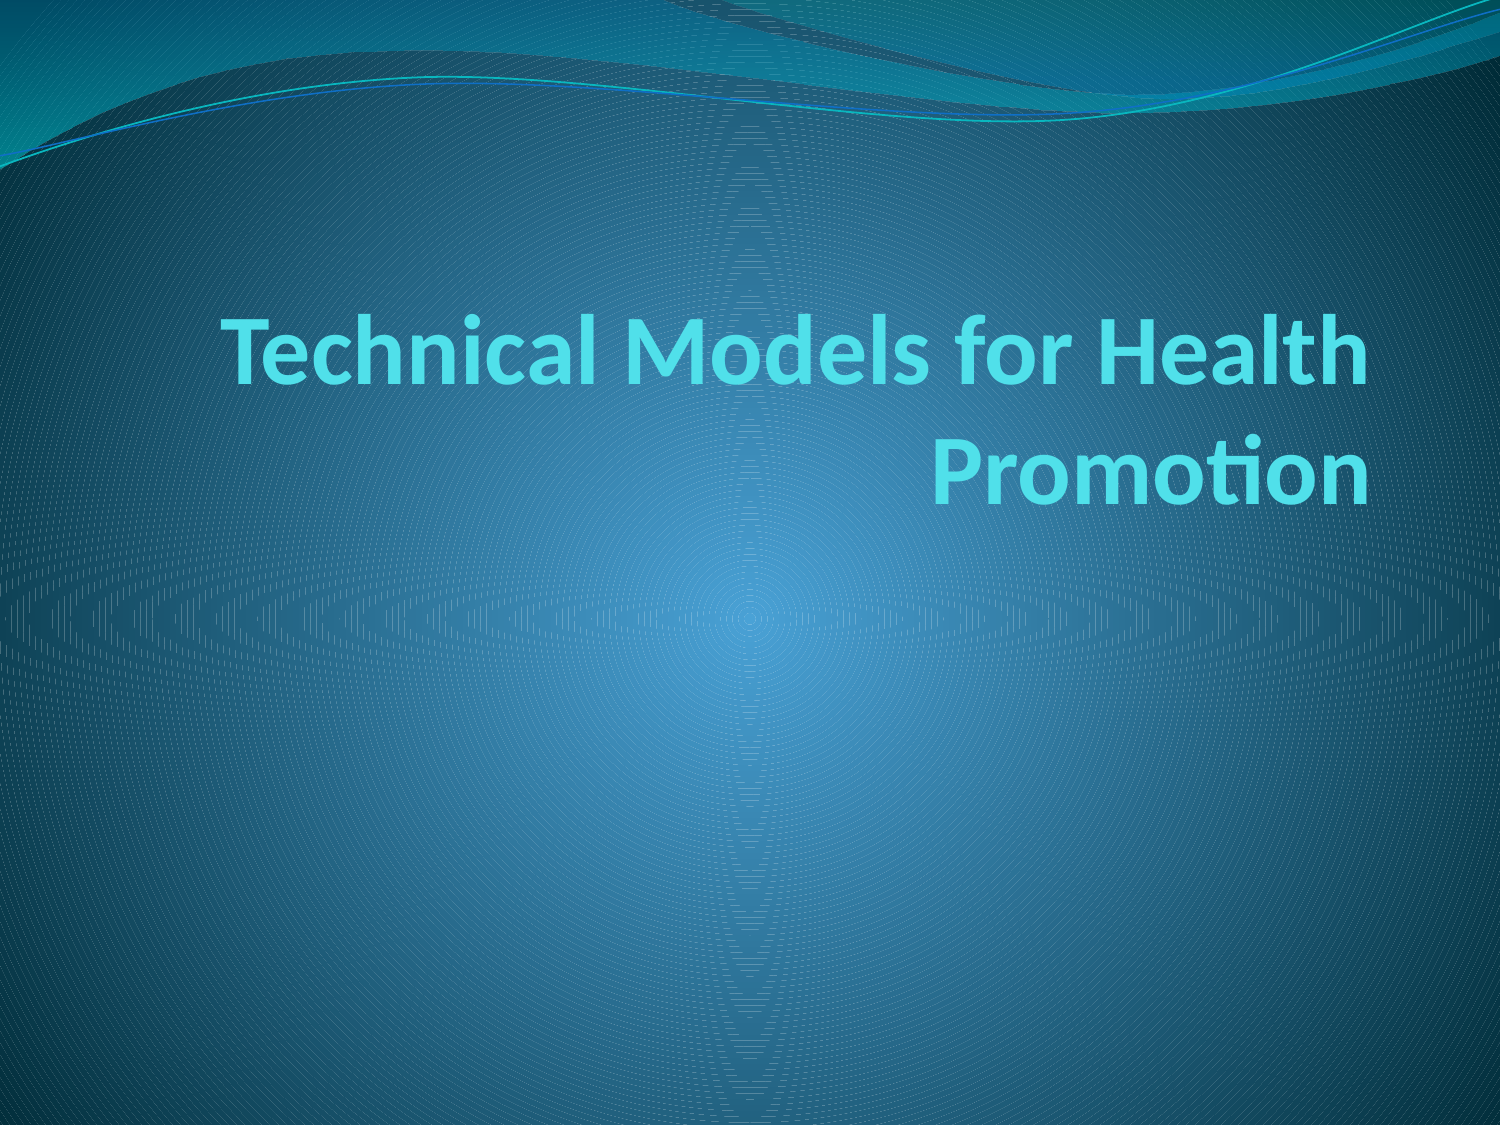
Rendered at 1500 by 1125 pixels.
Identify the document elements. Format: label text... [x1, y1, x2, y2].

title Technical Models for Health Promotion [87, 224, 1376, 525]
